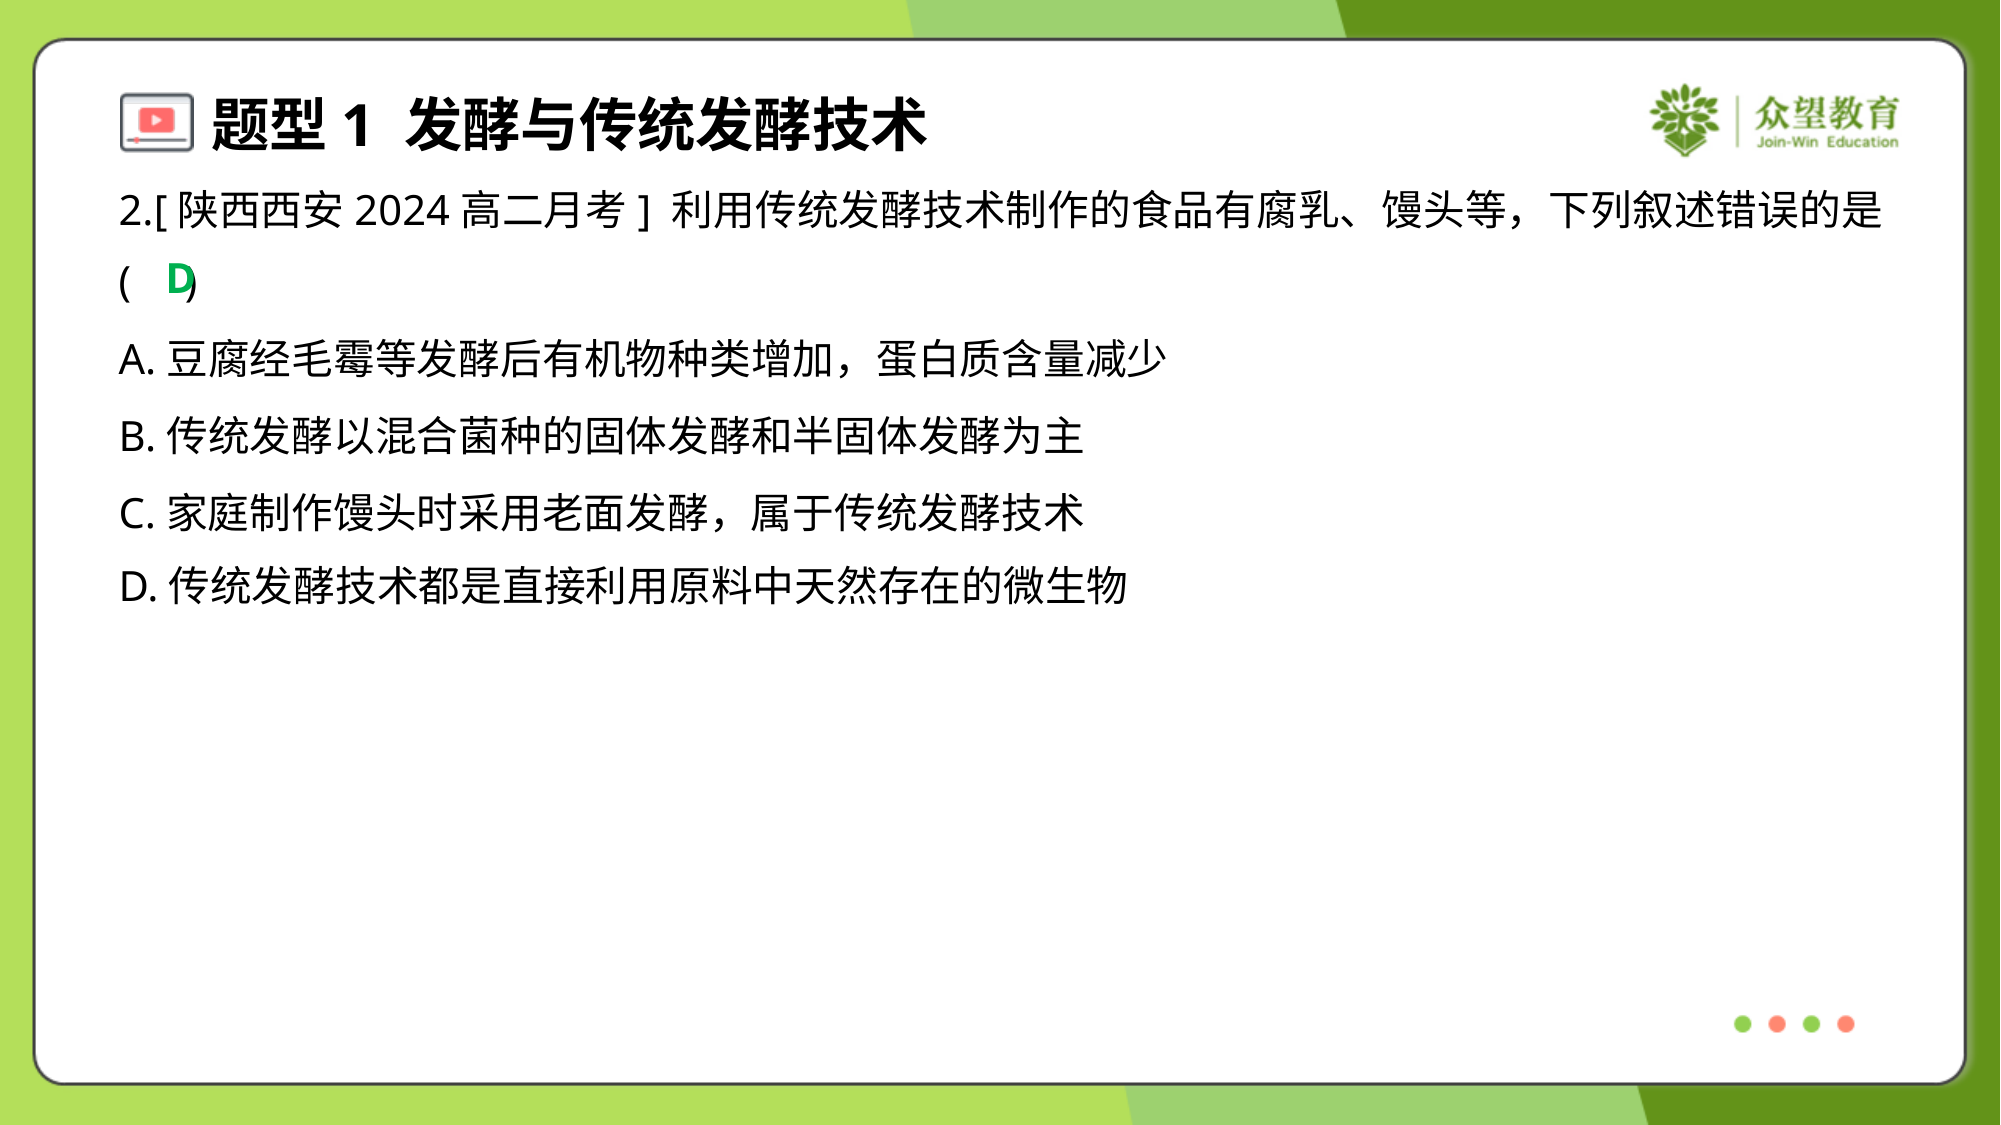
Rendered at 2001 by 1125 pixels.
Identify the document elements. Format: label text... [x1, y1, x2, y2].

text_box A.豆腐经毛霉等发酵后有机物种类增加，蛋白质含量减少 B.传统发酵以混合菌种的固体发酵和半固体发酵为主 C.家庭制作馒头时采用老面发酵，属于传统发酵技术 D.传统发酵技术都是直接利用原料中天然存在的微生物 [118, 307, 1883, 603]
text_box 2.[陕西西安2024高二月考] 利用传统发酵技术制作的食品有腐乳、馒头等，下列叙述错误的是 ( ) [118, 158, 1883, 298]
picture [0, 0, 2000, 1125]
text_box D [149, 230, 213, 295]
